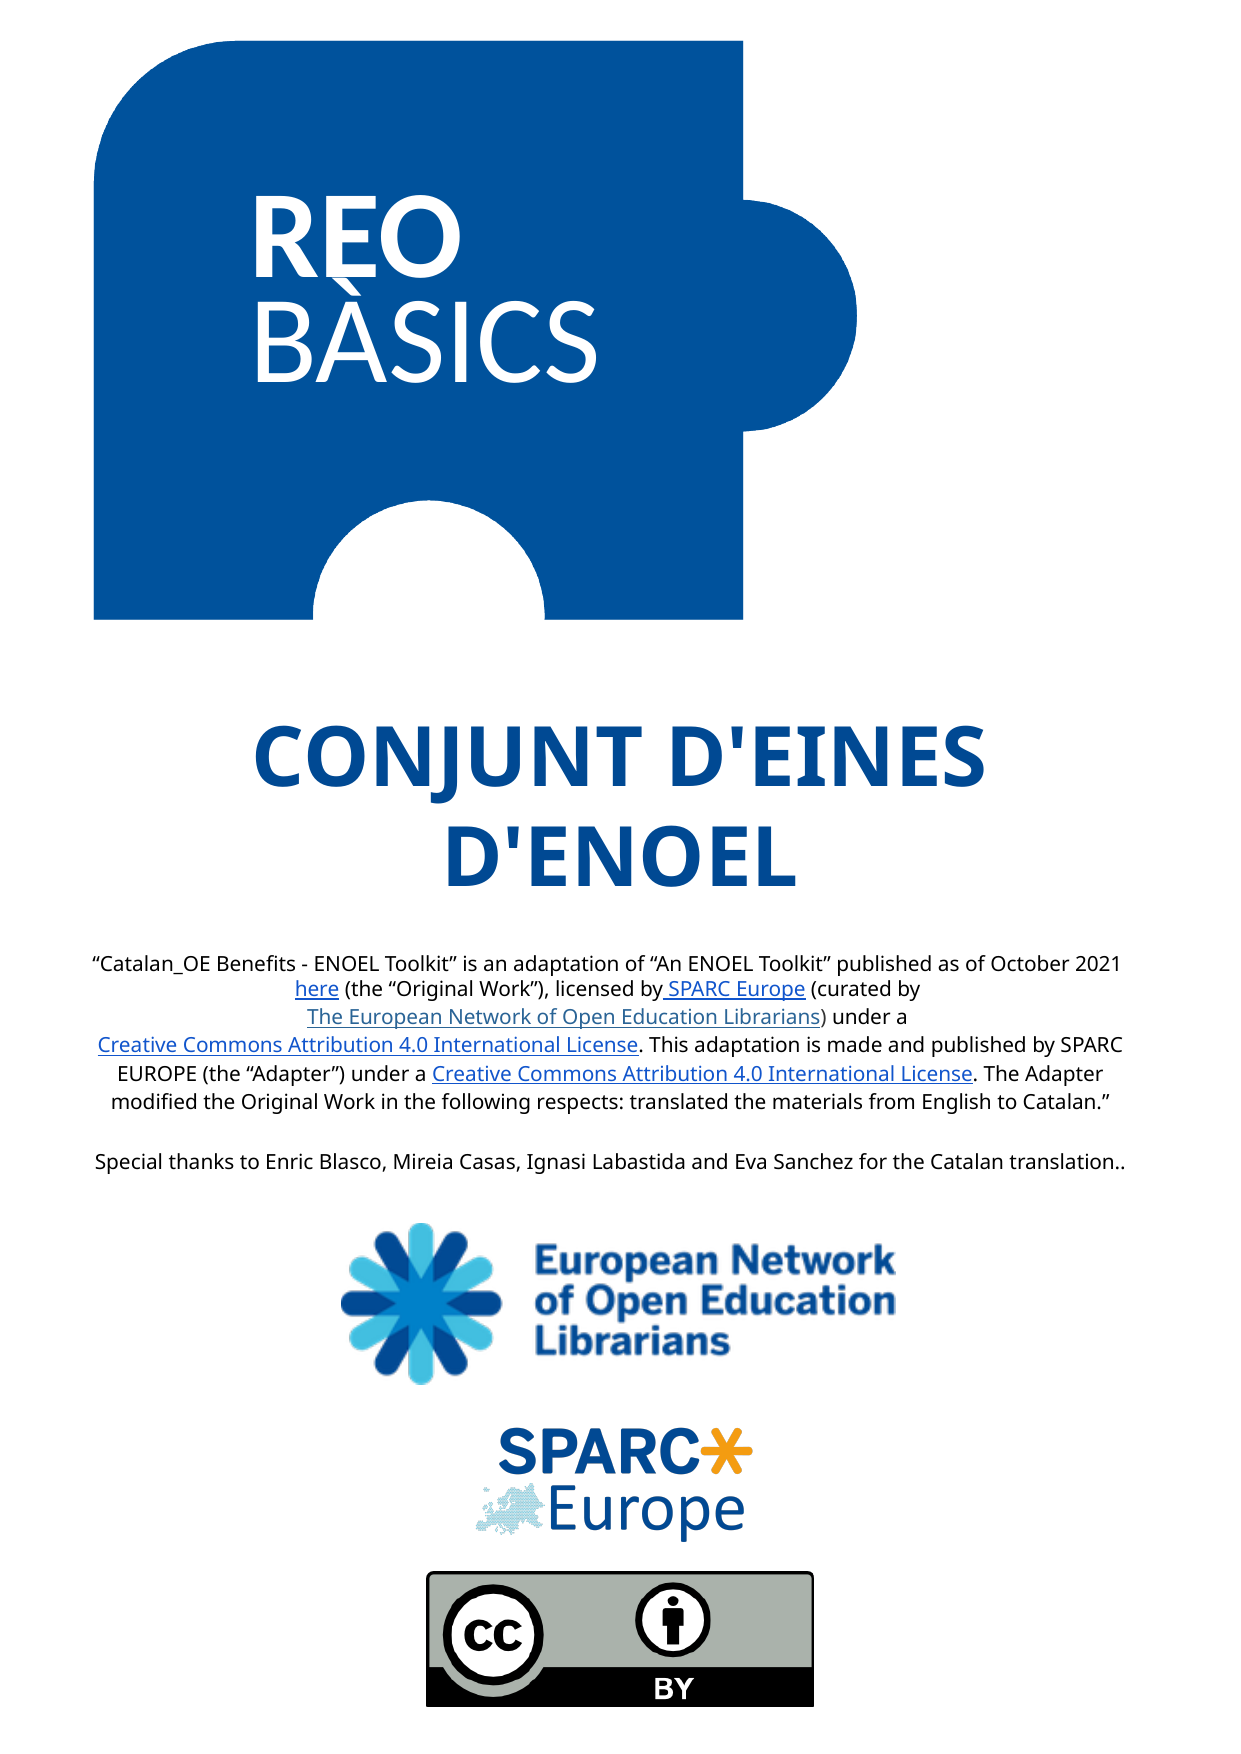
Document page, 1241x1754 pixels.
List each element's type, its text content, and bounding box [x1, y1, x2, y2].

picture [93, 40, 857, 620]
text_box CONJUNT D'EINES D'ENOEL [93, 688, 1147, 919]
picture [341, 1222, 896, 1547]
text_box “Catalan_OE Benefits - ENOEL Toolkit” is an adaptation of “An ENOEL Toolkit” published as of October 2021 here (the “Original Work”), licensed by SPARC Europe (curated by The European Network of Open Education Librarians) under a Creative Commons Attribution 4.0 International License. This adaptation is made and published by SPARC EUROPE (the “Adapter”) under a Creative Commons Attribution 4.0 International License. The Adapter modified the Original Work in the following respects: translated the materials from English to Catalan.” Special thanks to Enric Blasco, Mireia Casas, Ignasi Labastida and Eva Sanchez for the Catalan translation.. [73, 935, 1147, 1189]
picture [425, 1571, 815, 1708]
